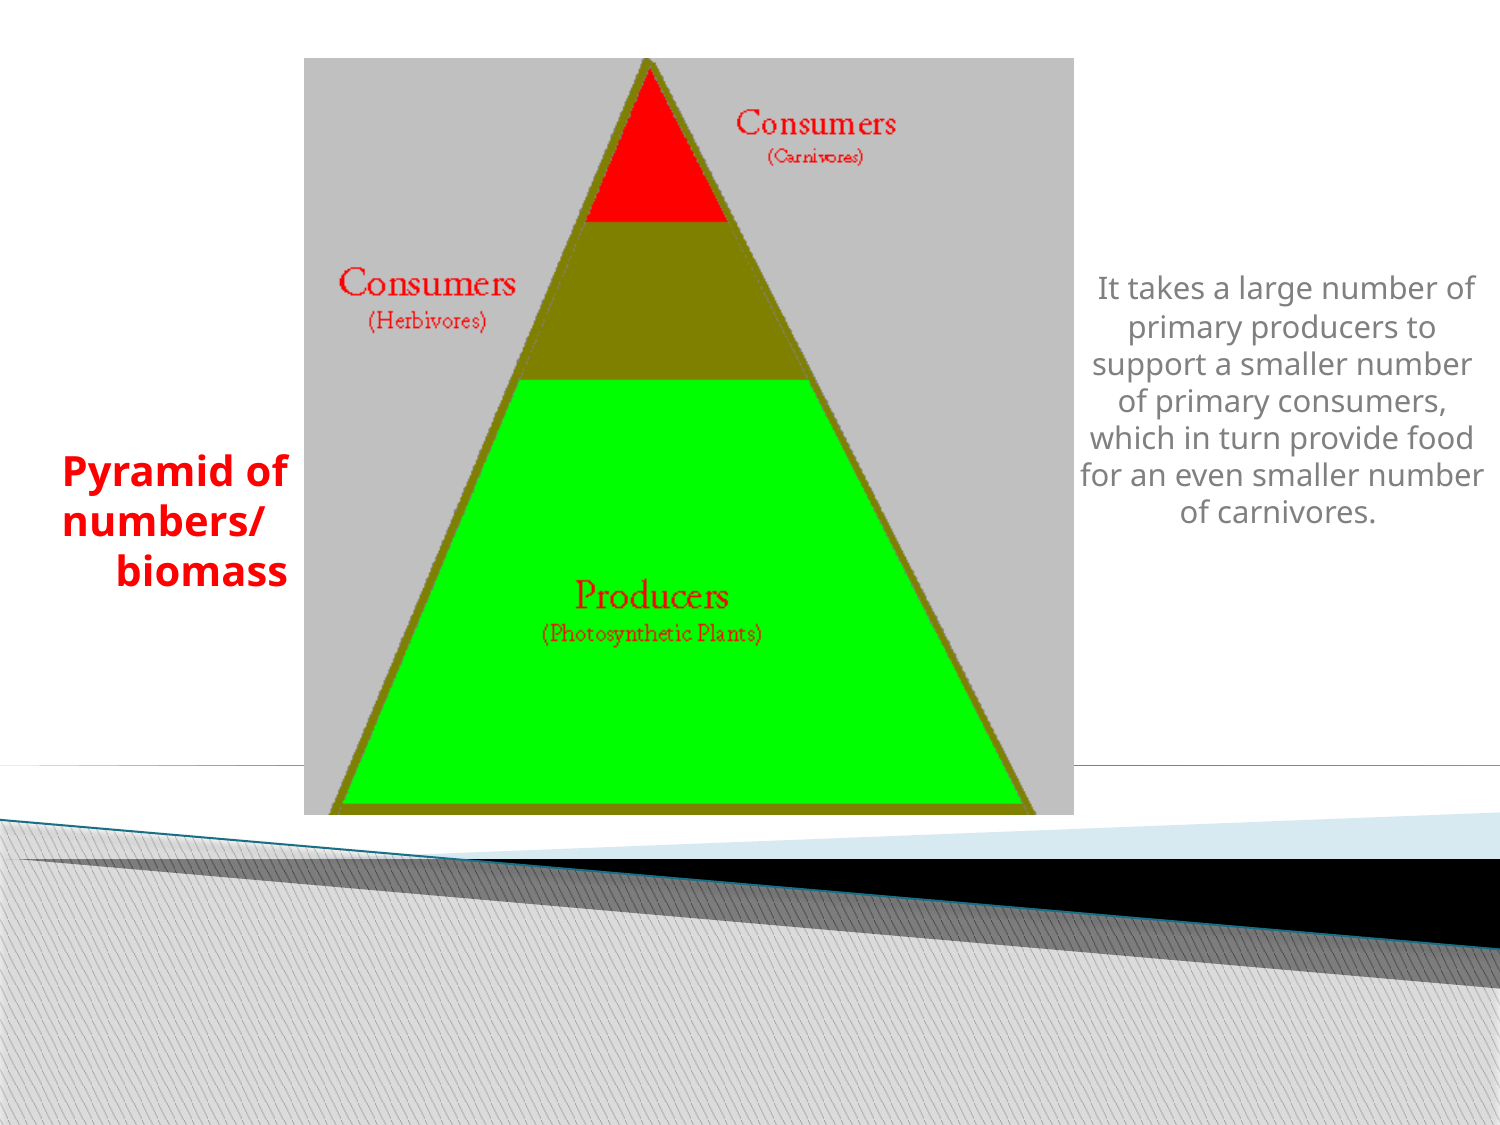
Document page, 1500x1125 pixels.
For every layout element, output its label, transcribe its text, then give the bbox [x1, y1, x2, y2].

picture [304, 58, 1074, 815]
picture [5, 859, 1500, 989]
title Pyramid of numbers/ biomass [46, 398, 298, 603]
subtitle It takes a large number of primary producers to support a smaller number of primary consumers, which in turn provide food for an even smaller number of carnivores. [1079, 257, 1500, 546]
